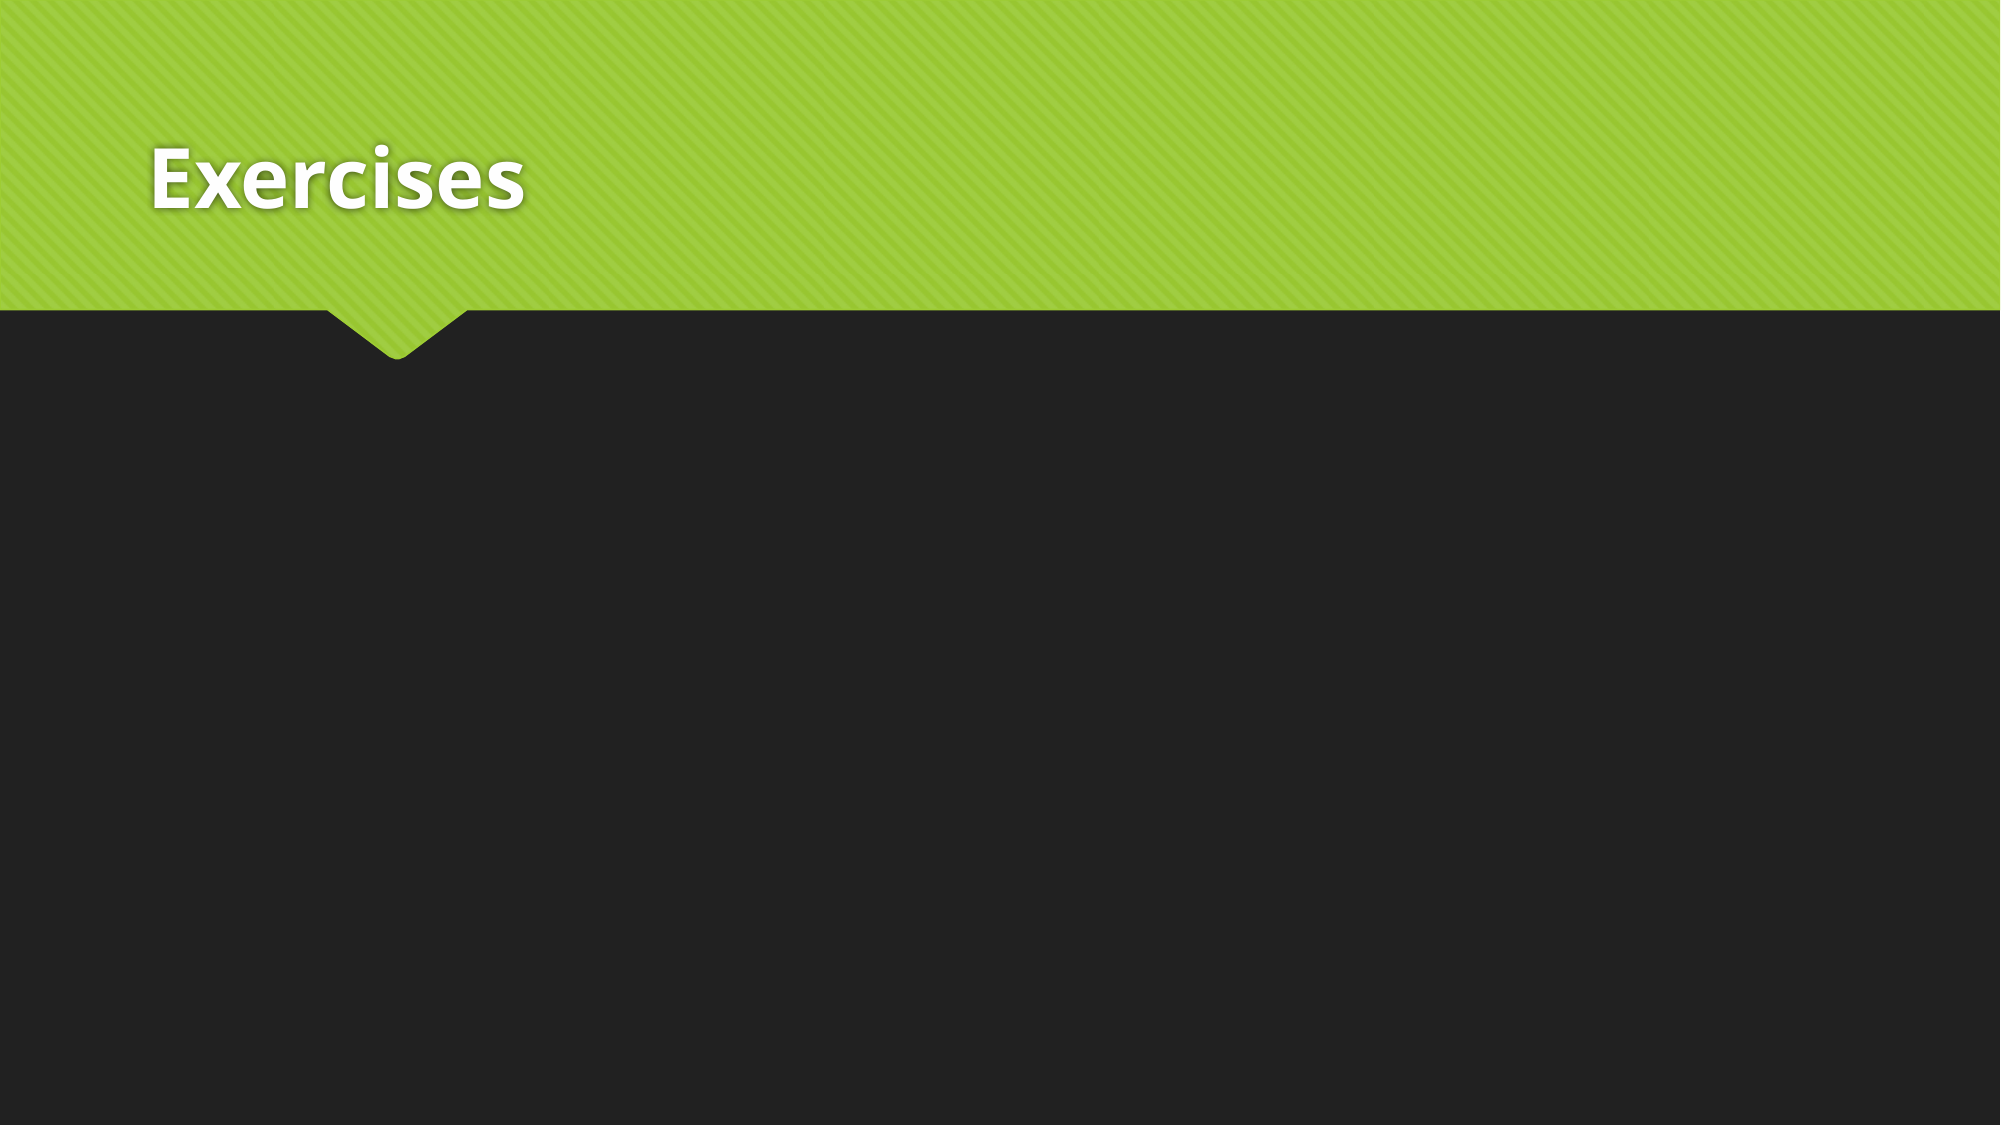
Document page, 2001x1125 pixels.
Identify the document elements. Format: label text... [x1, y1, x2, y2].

title Exercises [132, 73, 1868, 233]
